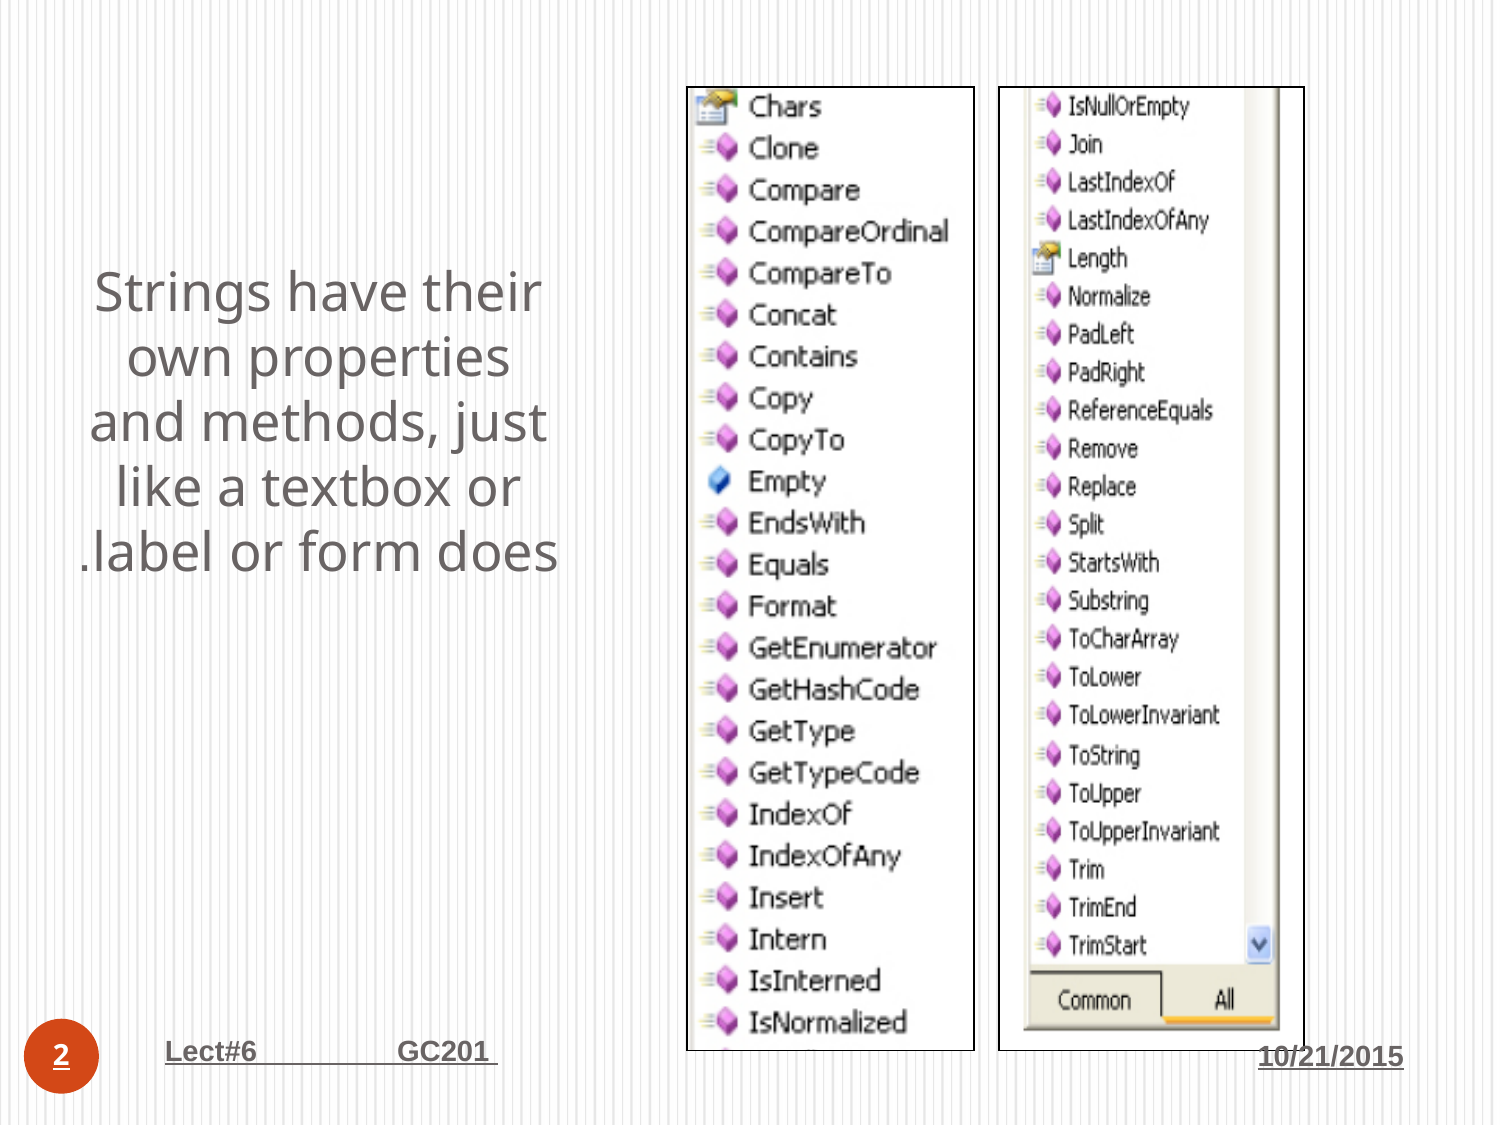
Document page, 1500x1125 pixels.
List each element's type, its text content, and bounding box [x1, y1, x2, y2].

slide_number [1012, 1015, 1419, 1094]
picture [999, 87, 1304, 1051]
footer Lect#6 GC201 [150, 1012, 800, 1088]
subtitle Strings have their own properties and methods, just like a textbox or label or form does. [62, 249, 576, 993]
picture [687, 87, 974, 1051]
slide_number 2 [23, 1018, 99, 1094]
